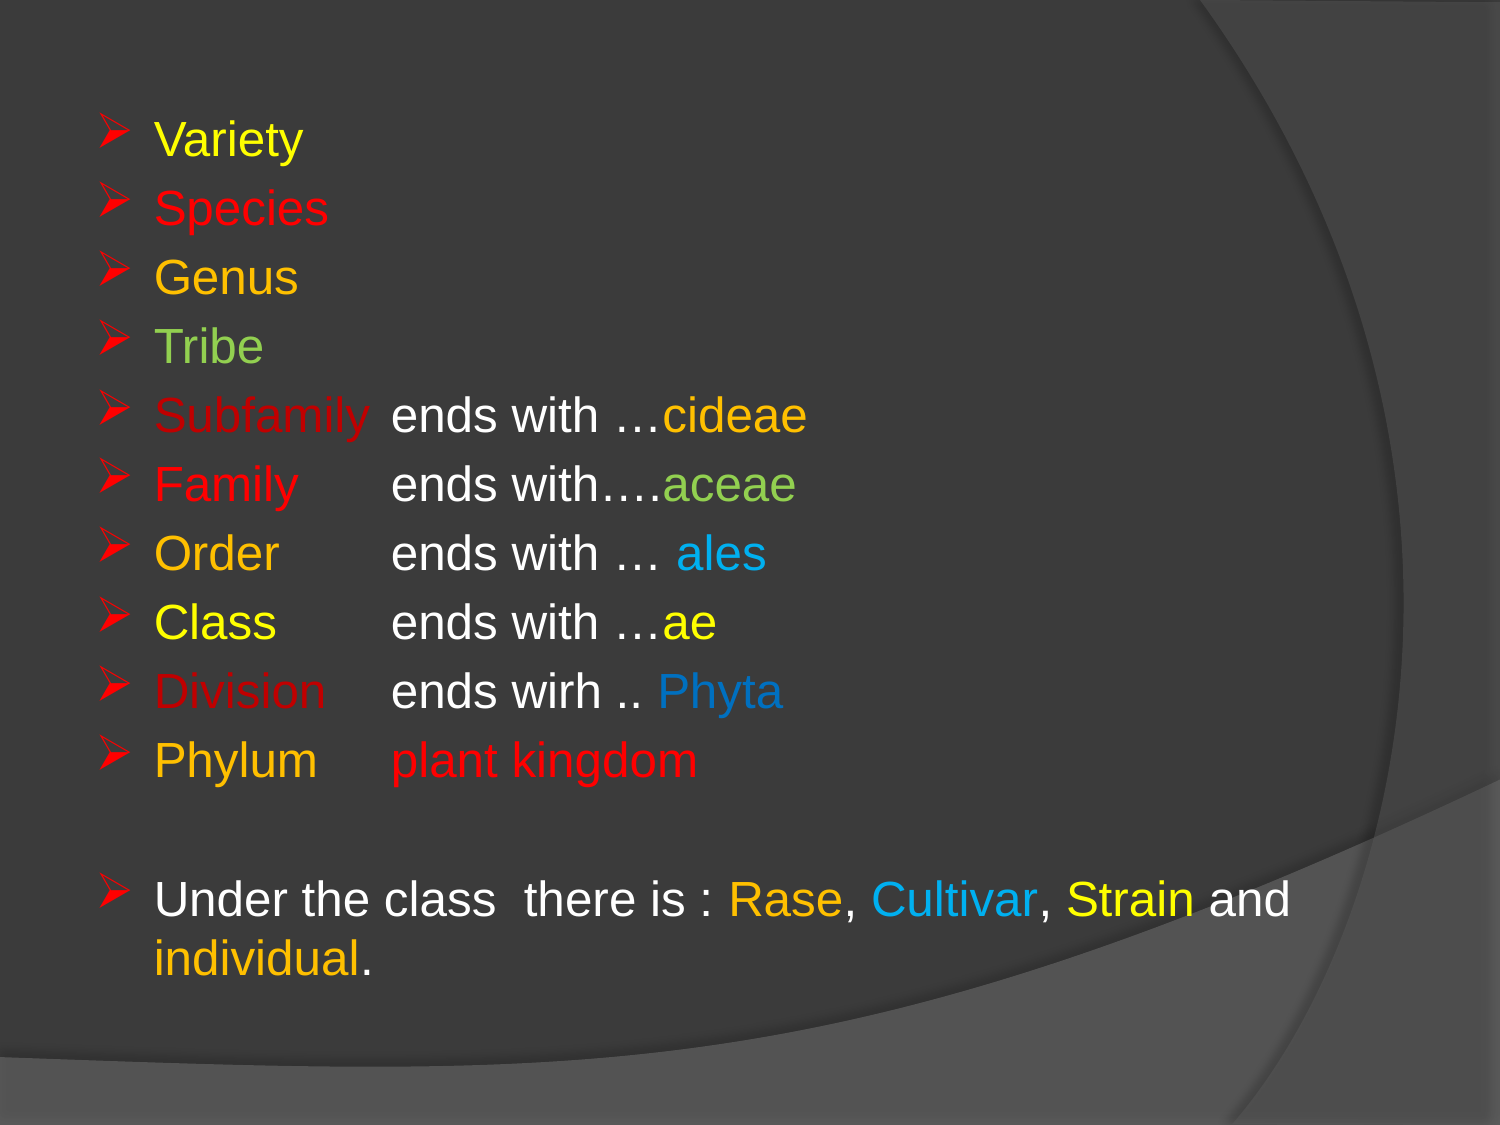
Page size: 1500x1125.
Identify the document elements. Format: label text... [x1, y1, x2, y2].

list Variety Species Genus Tribe Subfamily ends with …cideae Family ends with….aceae Order ends with … ales Class ends with …ae Division ends wirh .. Phyta Phylum plant kingdom Under the class there is : Rase, Cultivar, Strain and individual. [75, 99, 1438, 1063]
